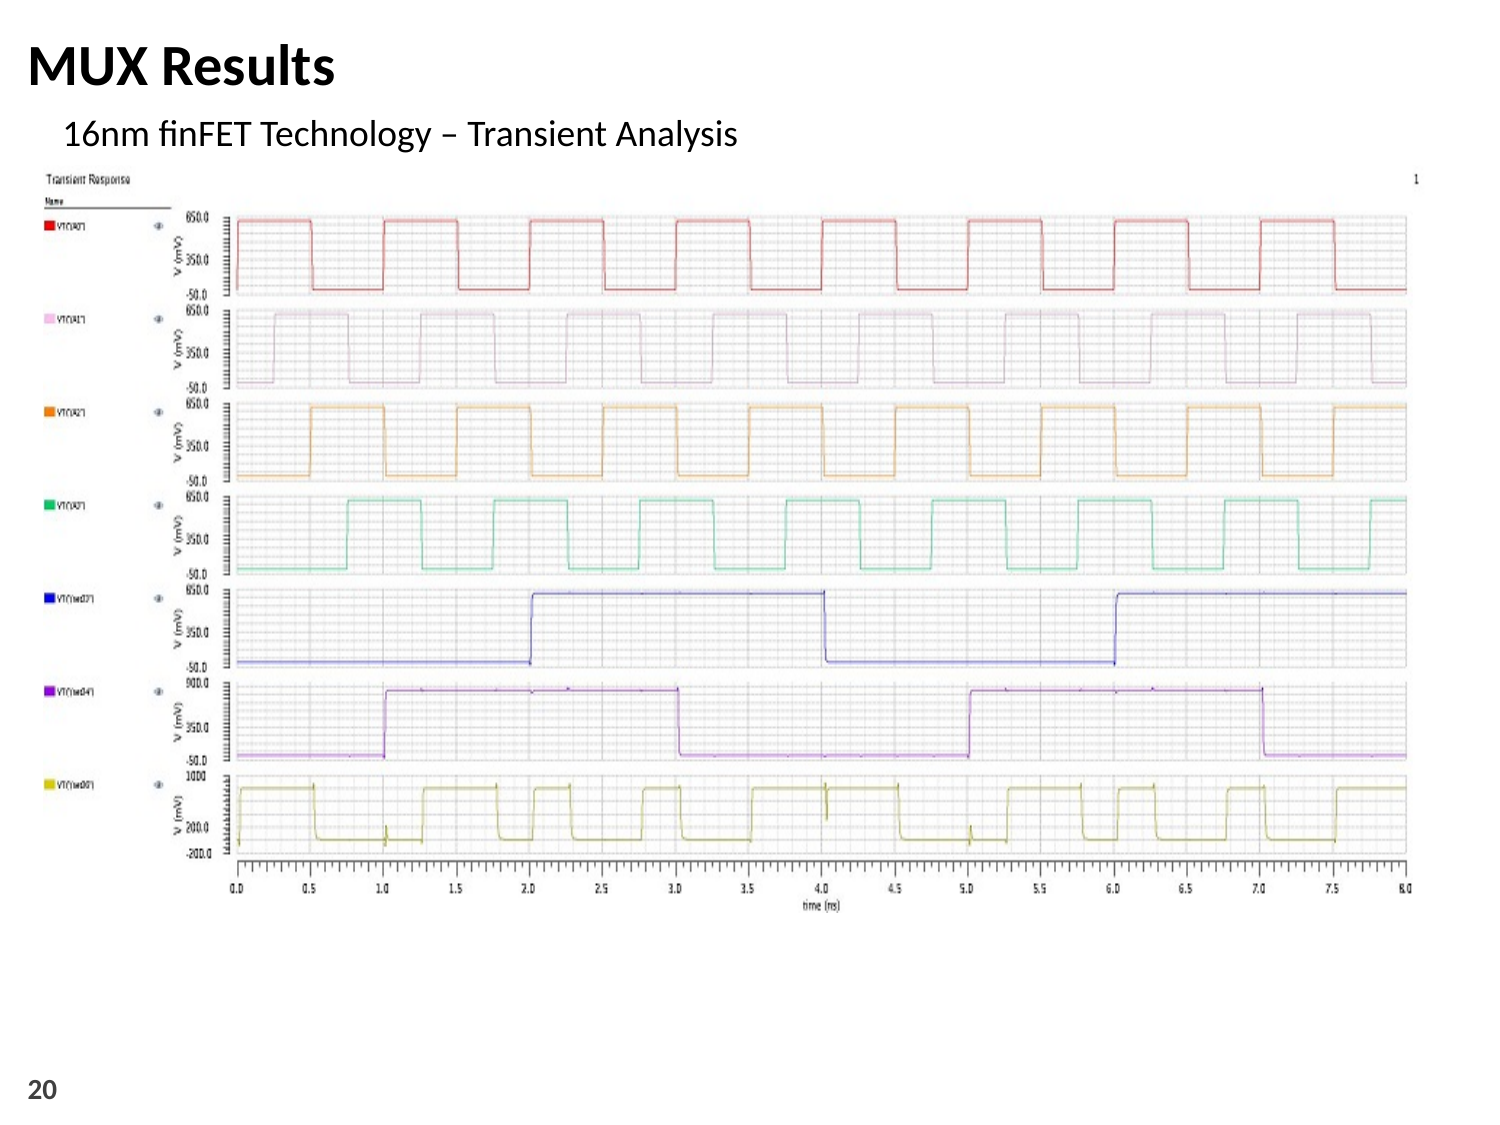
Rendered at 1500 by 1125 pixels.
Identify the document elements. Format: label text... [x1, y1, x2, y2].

text_box 16nm finFET Technology – Transient Analysis [47, 101, 754, 162]
title MUX Results [12, 19, 1493, 105]
picture [43, 165, 1427, 913]
slide_number 20 [12, 1052, 363, 1113]
